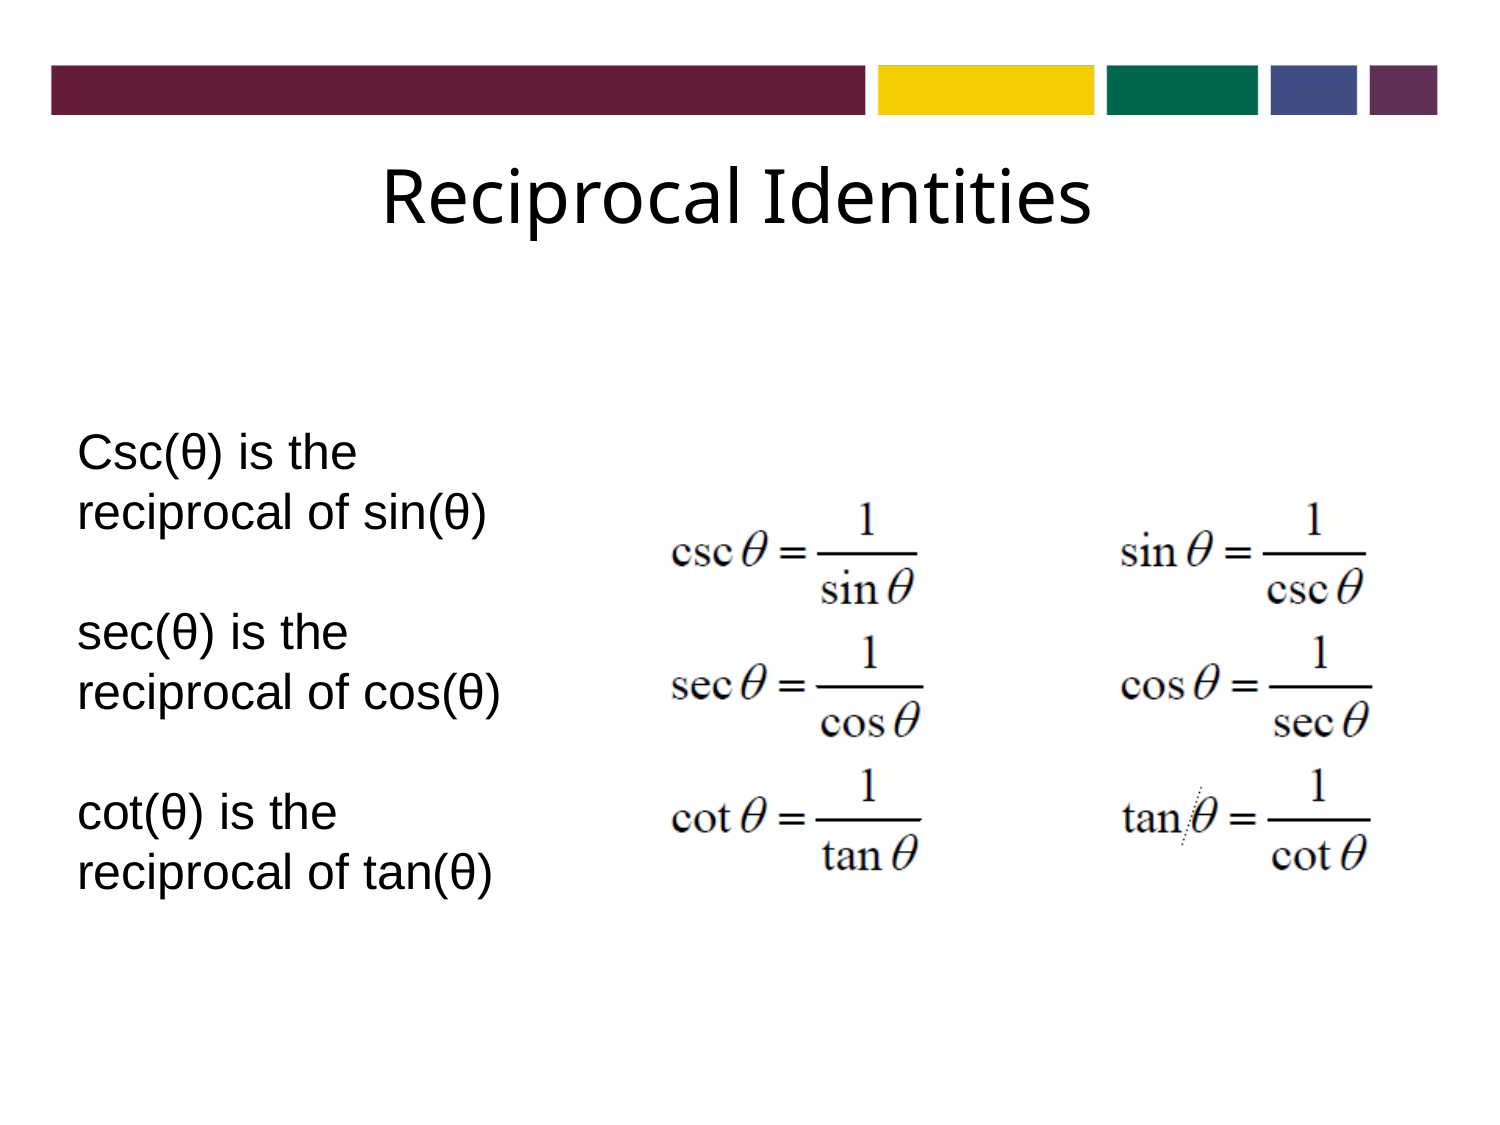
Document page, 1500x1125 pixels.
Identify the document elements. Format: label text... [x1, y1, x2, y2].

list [612, 487, 1457, 887]
title Reciprocal Identities [62, 123, 1413, 288]
text_box Csc(θ) is the reciprocal of sin(θ) sec(θ) is the reciprocal of cos(θ) cot(θ) is the reciprocal of tan(θ) [62, 412, 550, 968]
picture [37, 49, 1438, 116]
